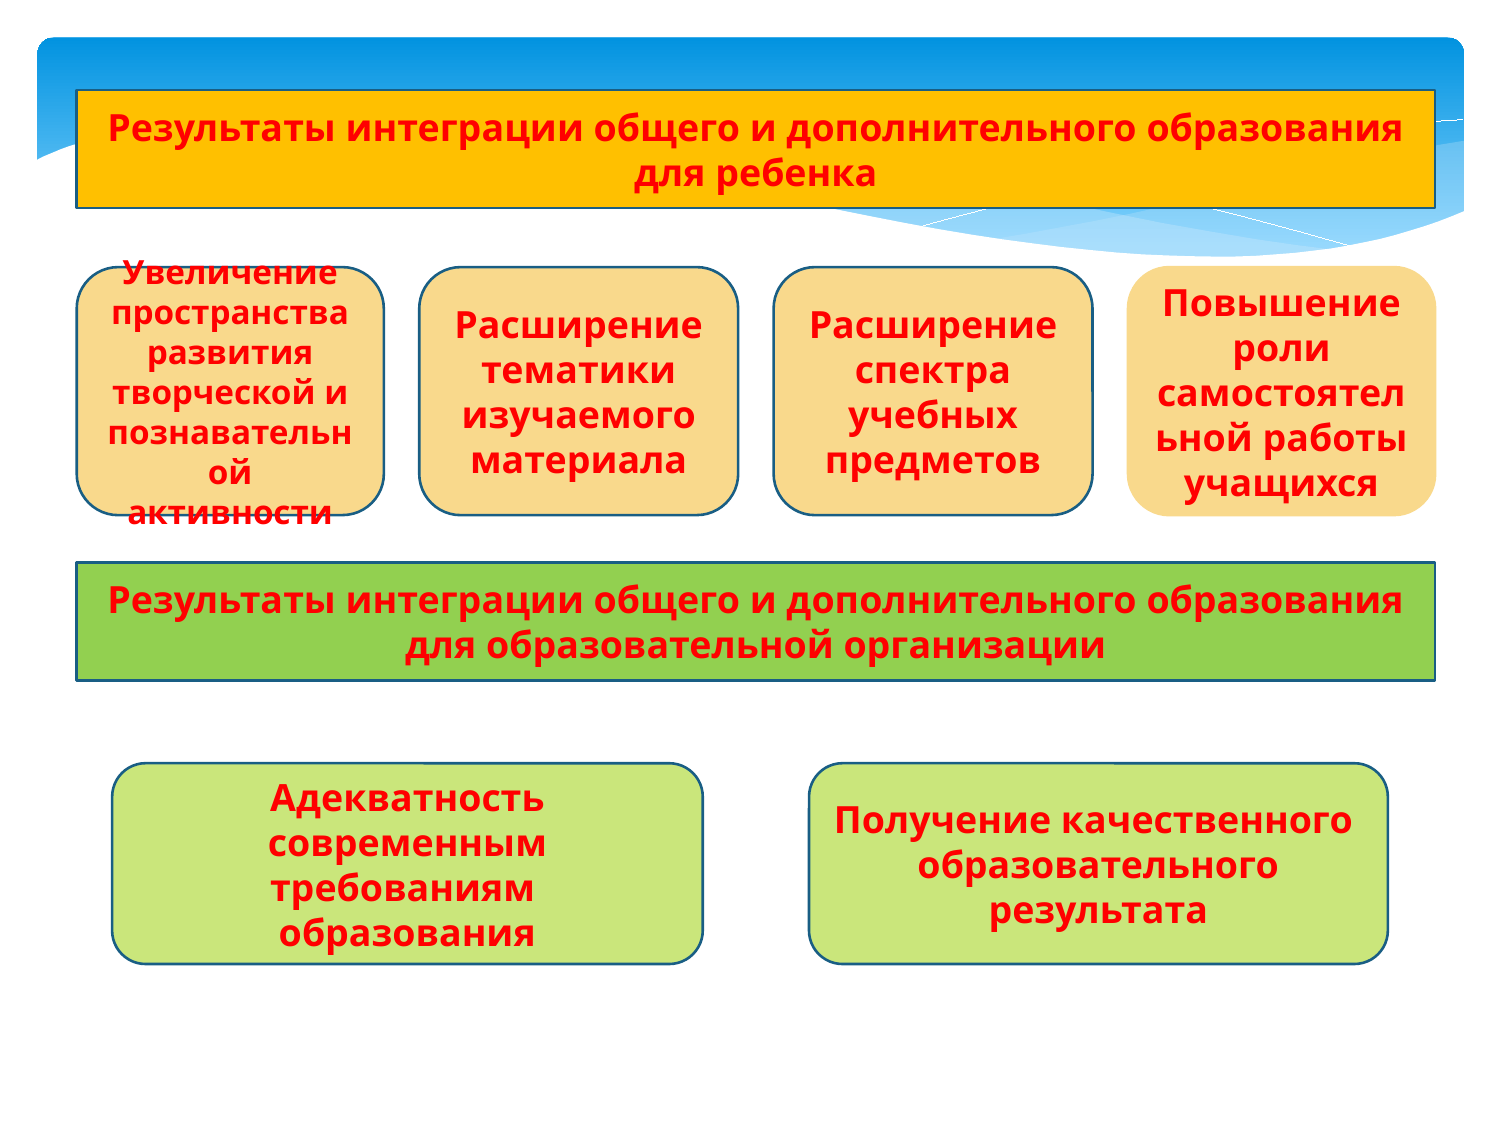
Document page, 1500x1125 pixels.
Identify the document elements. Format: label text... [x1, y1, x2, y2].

text_box Результаты интеграции общего и дополнительного образования для образовательной организации [75, 561, 1436, 682]
text_box Расширение тематики изучаемого материала [417, 265, 740, 517]
text_box Расширение спектра учебных предметов [772, 265, 1094, 517]
text_box Увеличение пространства развития творческой и познавательной активности [75, 265, 386, 517]
text_box Повышение роли самостоятельной работы учащихся [1126, 265, 1437, 517]
text_box Результаты интеграции общего и дополнительного образования для ребенка [75, 89, 1436, 209]
text_box Получение качественного образовательного результата [807, 761, 1390, 966]
text_box Адекватность современным требованиям образования [110, 761, 705, 966]
